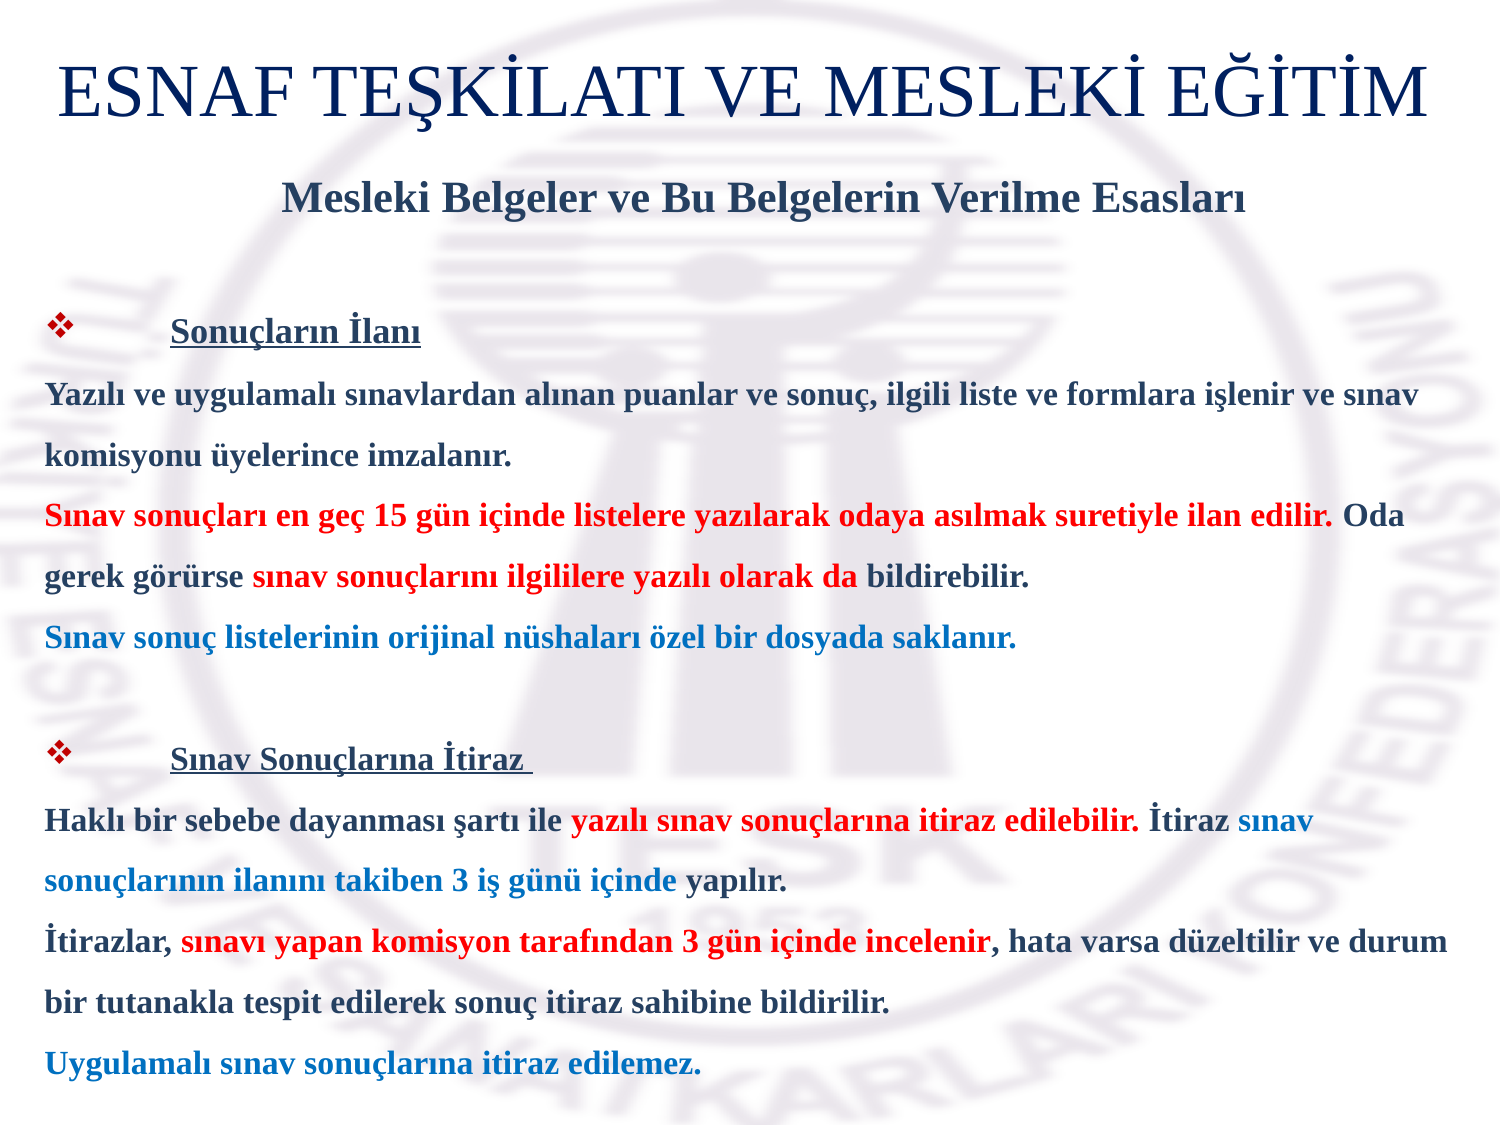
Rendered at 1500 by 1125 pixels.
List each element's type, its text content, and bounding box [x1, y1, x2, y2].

text_box Mesleki Belgeler ve Bu Belgelerin Verilme Esasları Sonuçların İlanı Yazılı ve uygulamalı sınavlardan alınan puanlar ve sonuç, ilgili liste ve formlara işlenir ve sınav komisyonu üyelerince imzalanır. Sınav sonuçları en geç 15 gün içinde listelere yazılarak odaya asılmak suretiyle ilan edilir. Oda gerek görürse sınav sonuçlarını ilgililere yazılı olarak da bildirebilir. Sınav sonuç listelerinin orijinal nüshaları özel bir dosyada saklanır. Sınav Sonuçlarına İtiraz Haklı bir sebebe dayanması şartı ile yazılı sınav sonuçlarına itiraz edilebilir. İtiraz sınav sonuçlarının ilanını takiben 3 iş günü içinde yapılır. İtirazlar, sınavı yapan komisyon tarafından 3 gün içinde incelenir, hata varsa düzeltilir ve durum bir tutanakla tespit edilerek sonuç itiraz sahibine bildirilir. Uygulamalı sınav sonuçlarına itiraz edilemez. [29, 173, 1500, 1106]
text_box ESNAF TEŞKİLATI VE MESLEKİ EĞİTİM [0, 0, 1500, 173]
